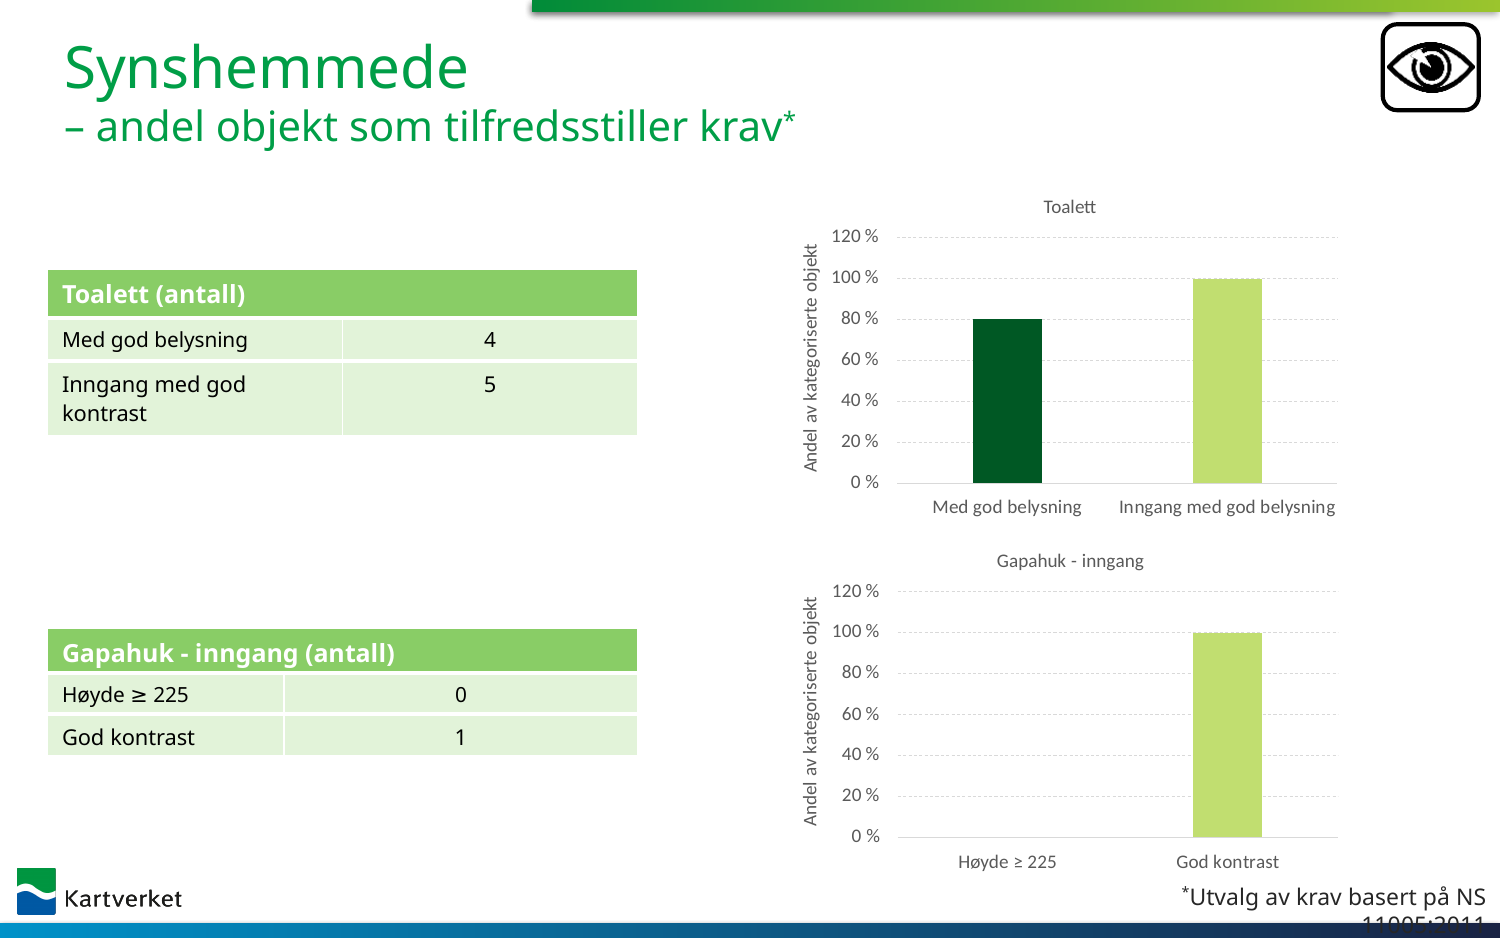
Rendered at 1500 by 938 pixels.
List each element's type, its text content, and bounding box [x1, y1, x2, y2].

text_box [1382, 24, 1480, 111]
picture [791, 541, 1349, 880]
table_cell 1 [285, 716, 637, 755]
table_cell Inngang med god kontrast [48, 363, 342, 435]
table_cell Høyde ≥ 225 [48, 675, 283, 712]
picture [791, 187, 1348, 526]
table_cell Med god belysning [48, 320, 342, 359]
table_cell 4 [343, 320, 637, 359]
text_box *Utvalg av krav basert på NS 11005:2011 [1068, 873, 1500, 938]
table_header Toalett (antall) [48, 270, 637, 316]
table_cell God kontrast [48, 716, 283, 755]
table_header Gapahuk - inngang (antall) [48, 629, 637, 671]
table_cell 5 [343, 363, 637, 435]
table_cell 0 [285, 675, 637, 712]
text_box Synshemmede – andel objekt som tilfredsstiller krav* [49, 24, 1431, 158]
